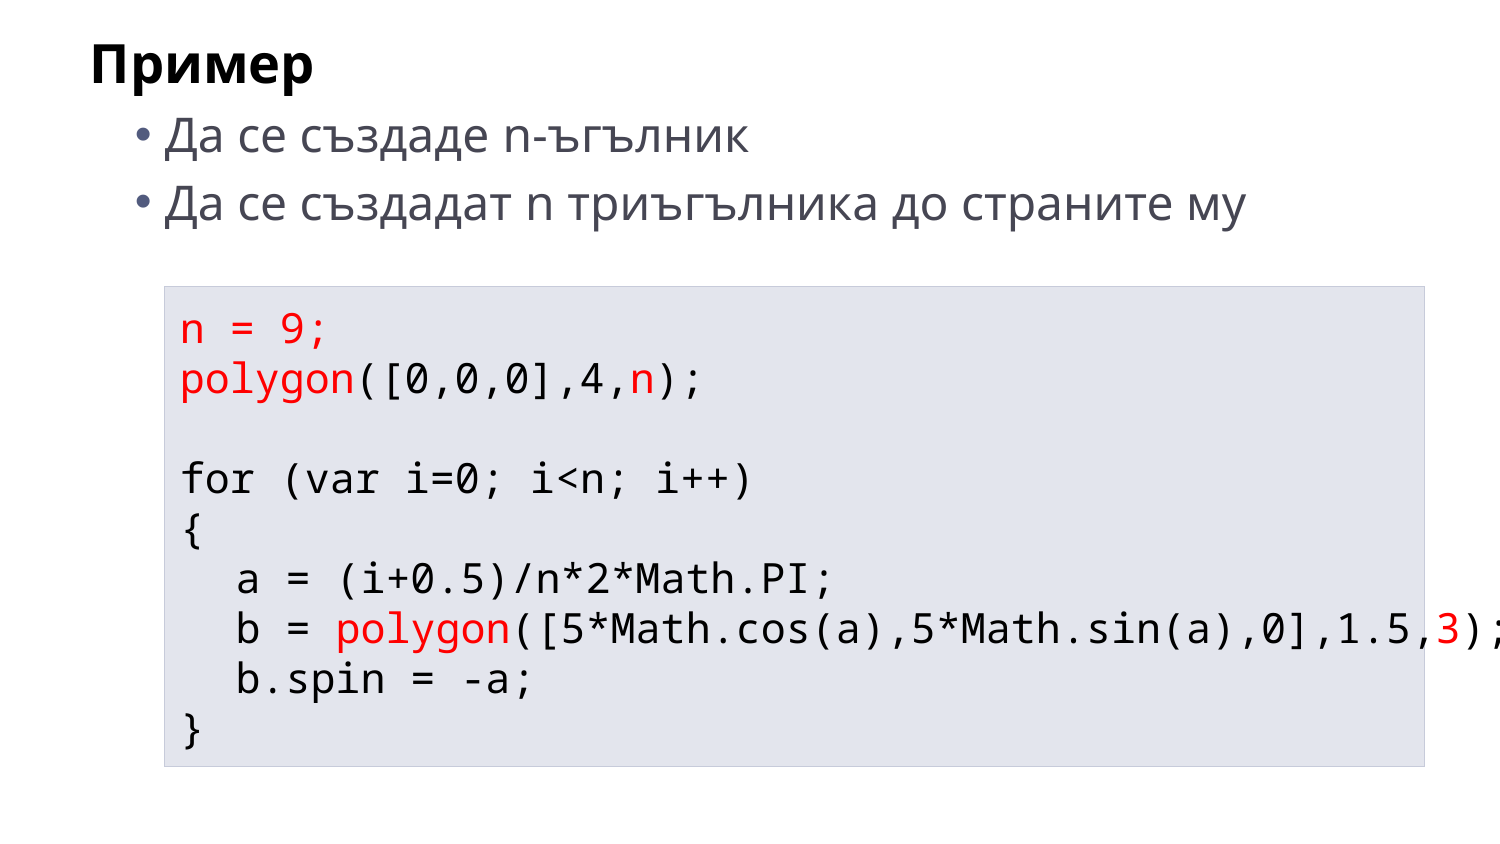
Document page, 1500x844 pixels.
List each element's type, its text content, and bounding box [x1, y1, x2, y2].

text_box n = 9; polygon([0,0,0],4,n); for (var i=0; i<n; i++) { a = (i+0.5)/n*2*Math.PI; b = polygon([5*Math.cos(a),5*Math.sin(a),0],1.5,3); b.spin = -a; } [164, 286, 1425, 767]
list Пример Да се създаде n-ъгълник Да се създадат n триъгълника до страните му [75, 21, 1475, 835]
